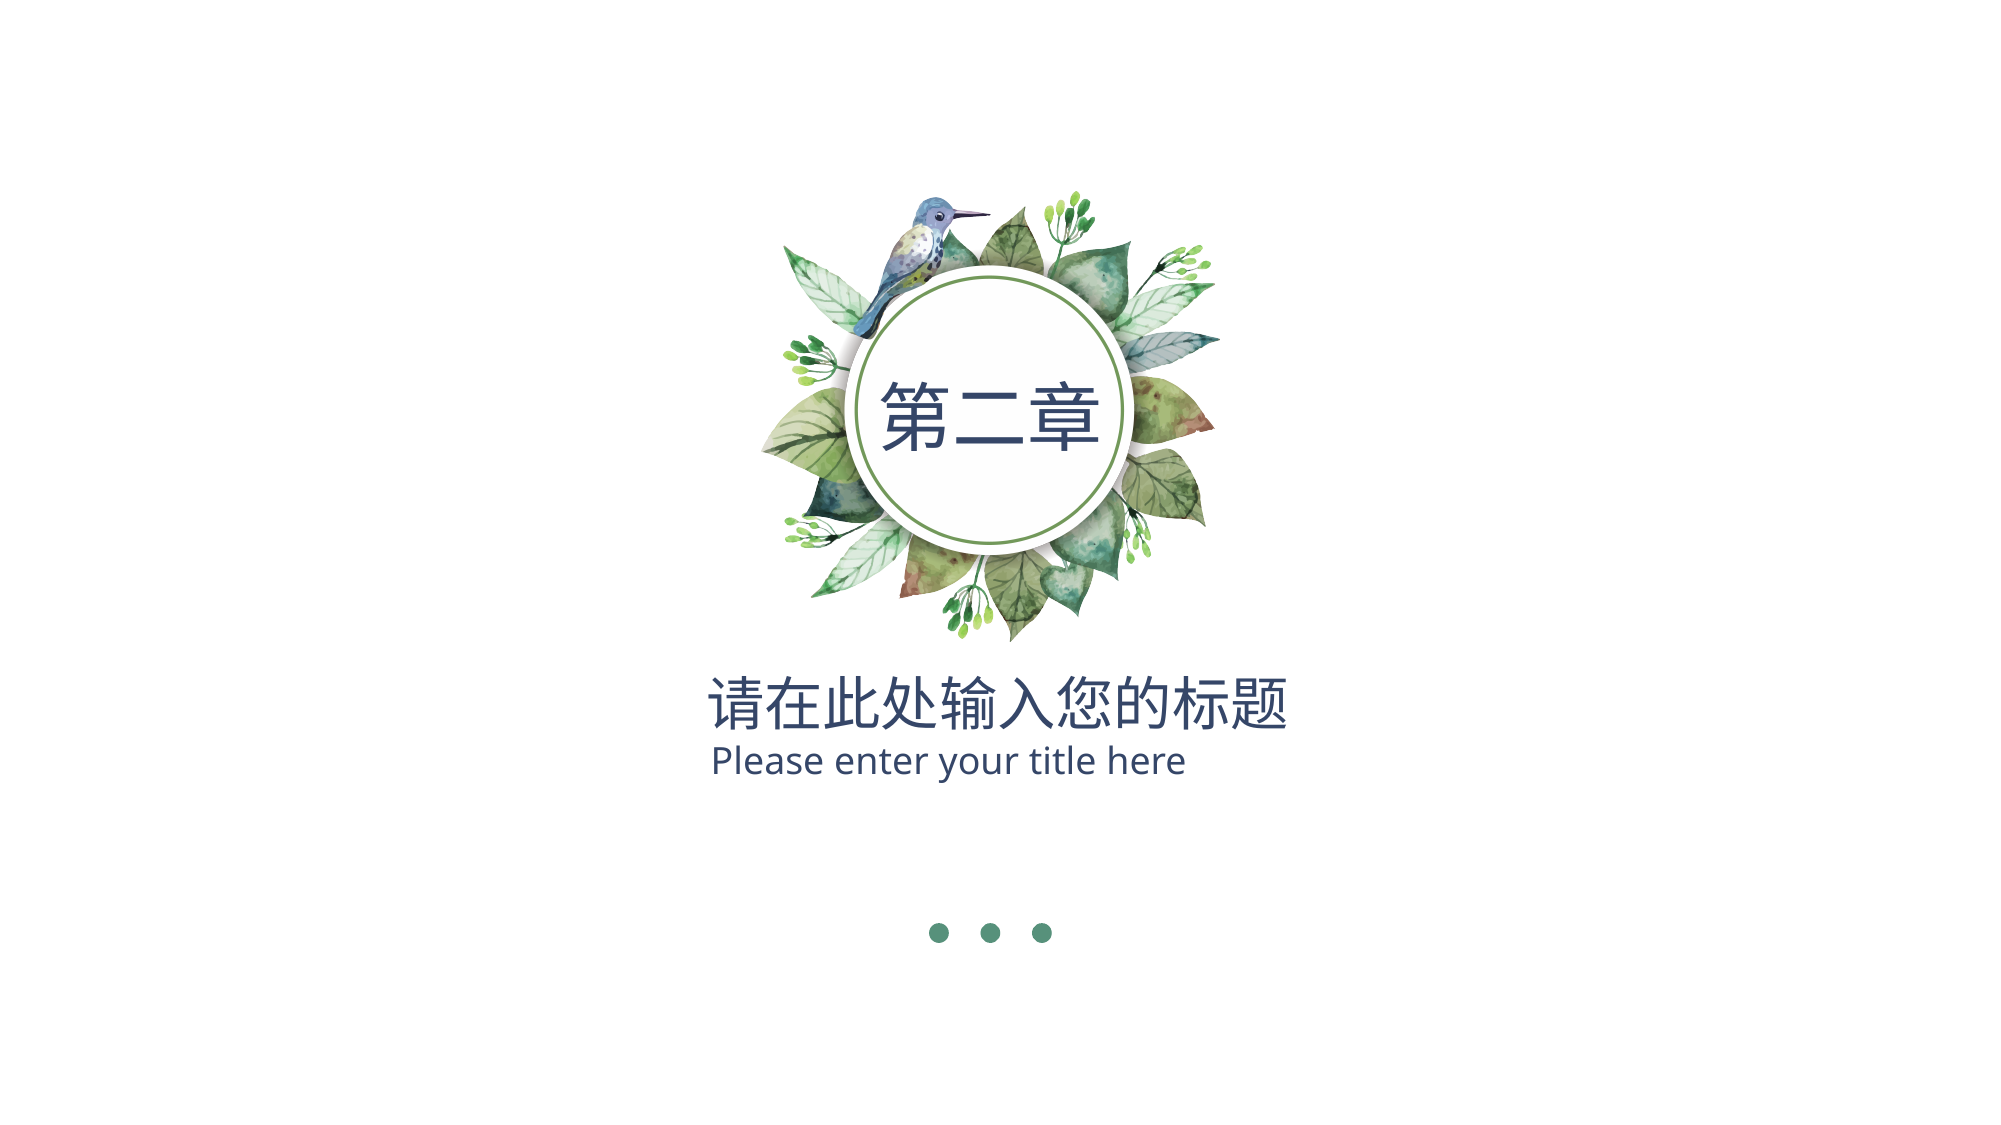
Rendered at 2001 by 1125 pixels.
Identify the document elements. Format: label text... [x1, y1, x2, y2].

text_box [1030, 922, 1053, 944]
text_box [979, 922, 1002, 944]
picture [761, 191, 1220, 642]
text_box [928, 922, 950, 944]
text_box Please enter your title here [695, 729, 1299, 789]
text_box 请在此处输入您的标题 [691, 659, 1342, 744]
